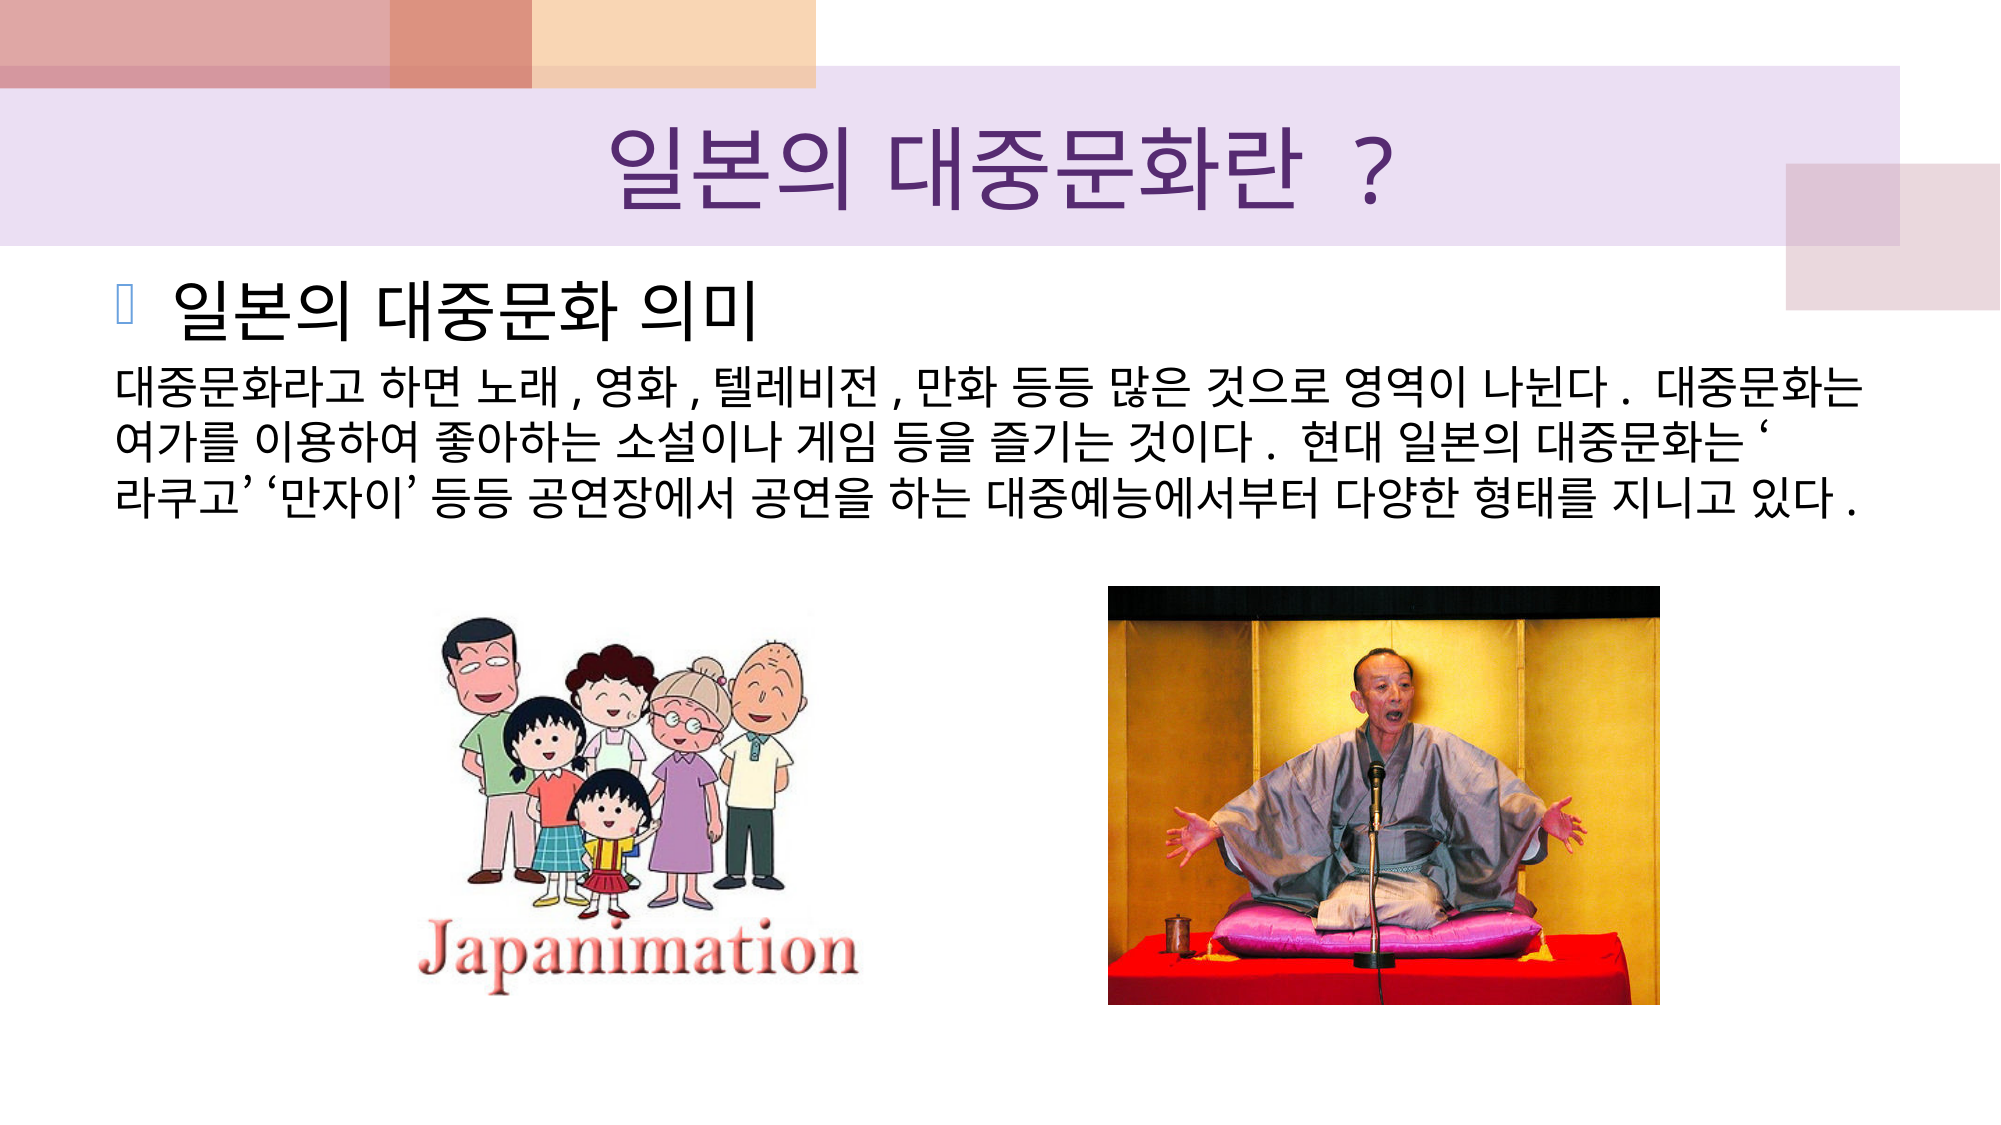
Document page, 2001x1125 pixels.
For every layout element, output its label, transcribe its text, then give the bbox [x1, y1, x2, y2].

picture [1108, 585, 1660, 1006]
list 일본의 대중문화 의미 대중문화라고 하면 노래,영화,텔레비전,만화 등등 많은 것으로 영역이 나뉜다. 대중문화는 여가를 이용하여 좋아하는 소설이나 게임 등을 즐기는 것이다. 현대 일본의 대중문화는 ‘라쿠고’ ‘만자이’ 등등 공연장에서 공연을 하는 대중예능에서부터 다양한 형태를 지니고 있다. [99, 262, 1900, 1005]
title 일본의 대중문화란 ? [99, 88, 1900, 246]
picture [284, 594, 1001, 997]
